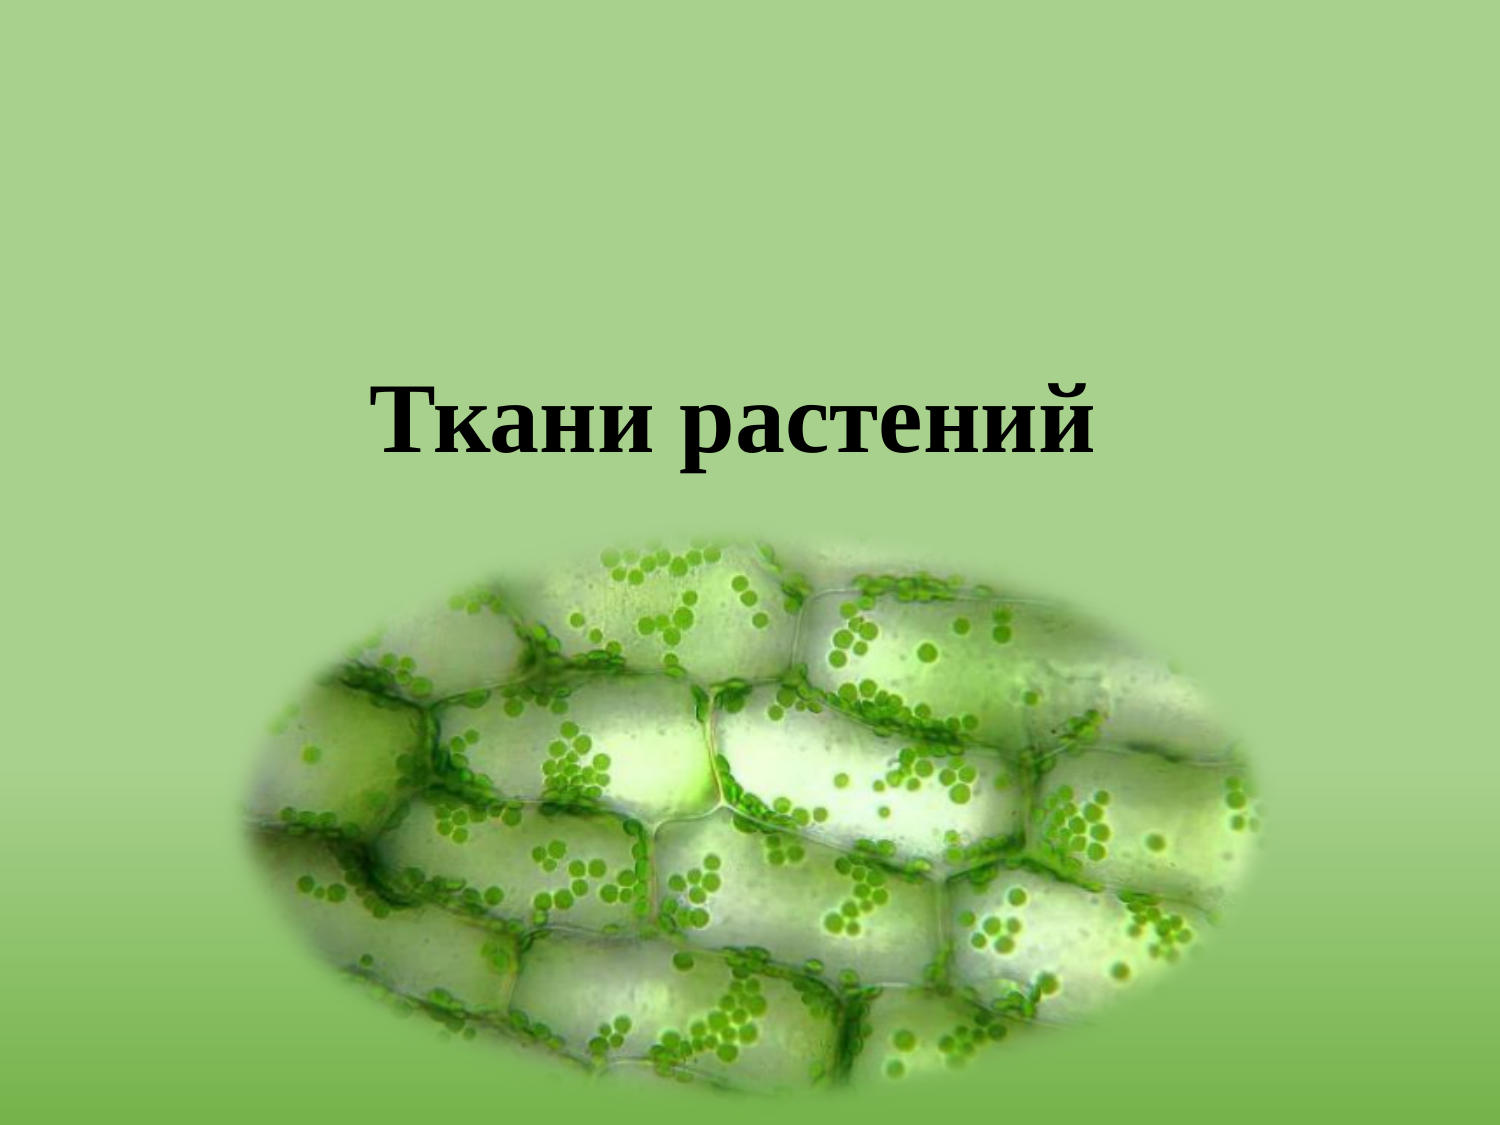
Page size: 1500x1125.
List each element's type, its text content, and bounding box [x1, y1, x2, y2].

title Ткани растений [183, 90, 1308, 482]
picture [218, 518, 1282, 1116]
